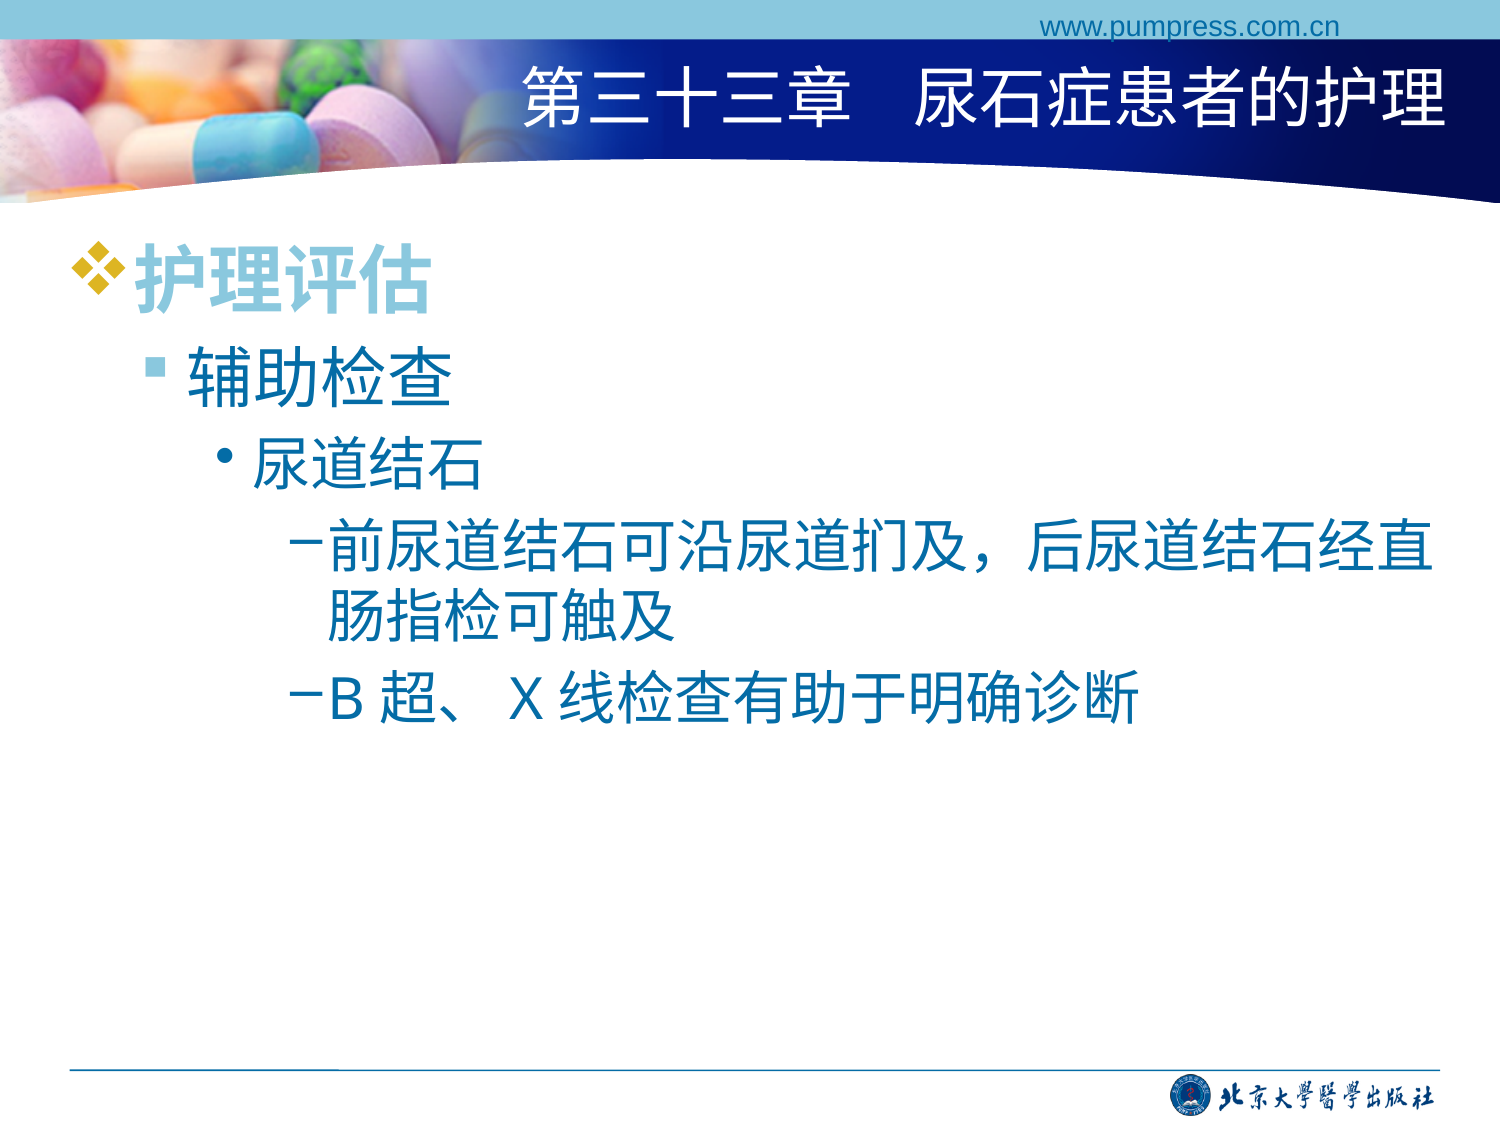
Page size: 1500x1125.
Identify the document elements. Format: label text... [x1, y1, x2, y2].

list 护理评估 辅助检查 尿道结石 前尿道结石可沿尿道扪及，后尿道结石经直肠指检可触及 B超、X线检查有助于明确诊断 [49, 224, 1463, 1026]
picture [1170, 1074, 1436, 1118]
title 第三十三章 尿石症患者的护理 [137, 49, 1463, 143]
slide_number www.pumpress.com.cn [1025, 0, 1463, 38]
picture [0, 40, 1500, 203]
